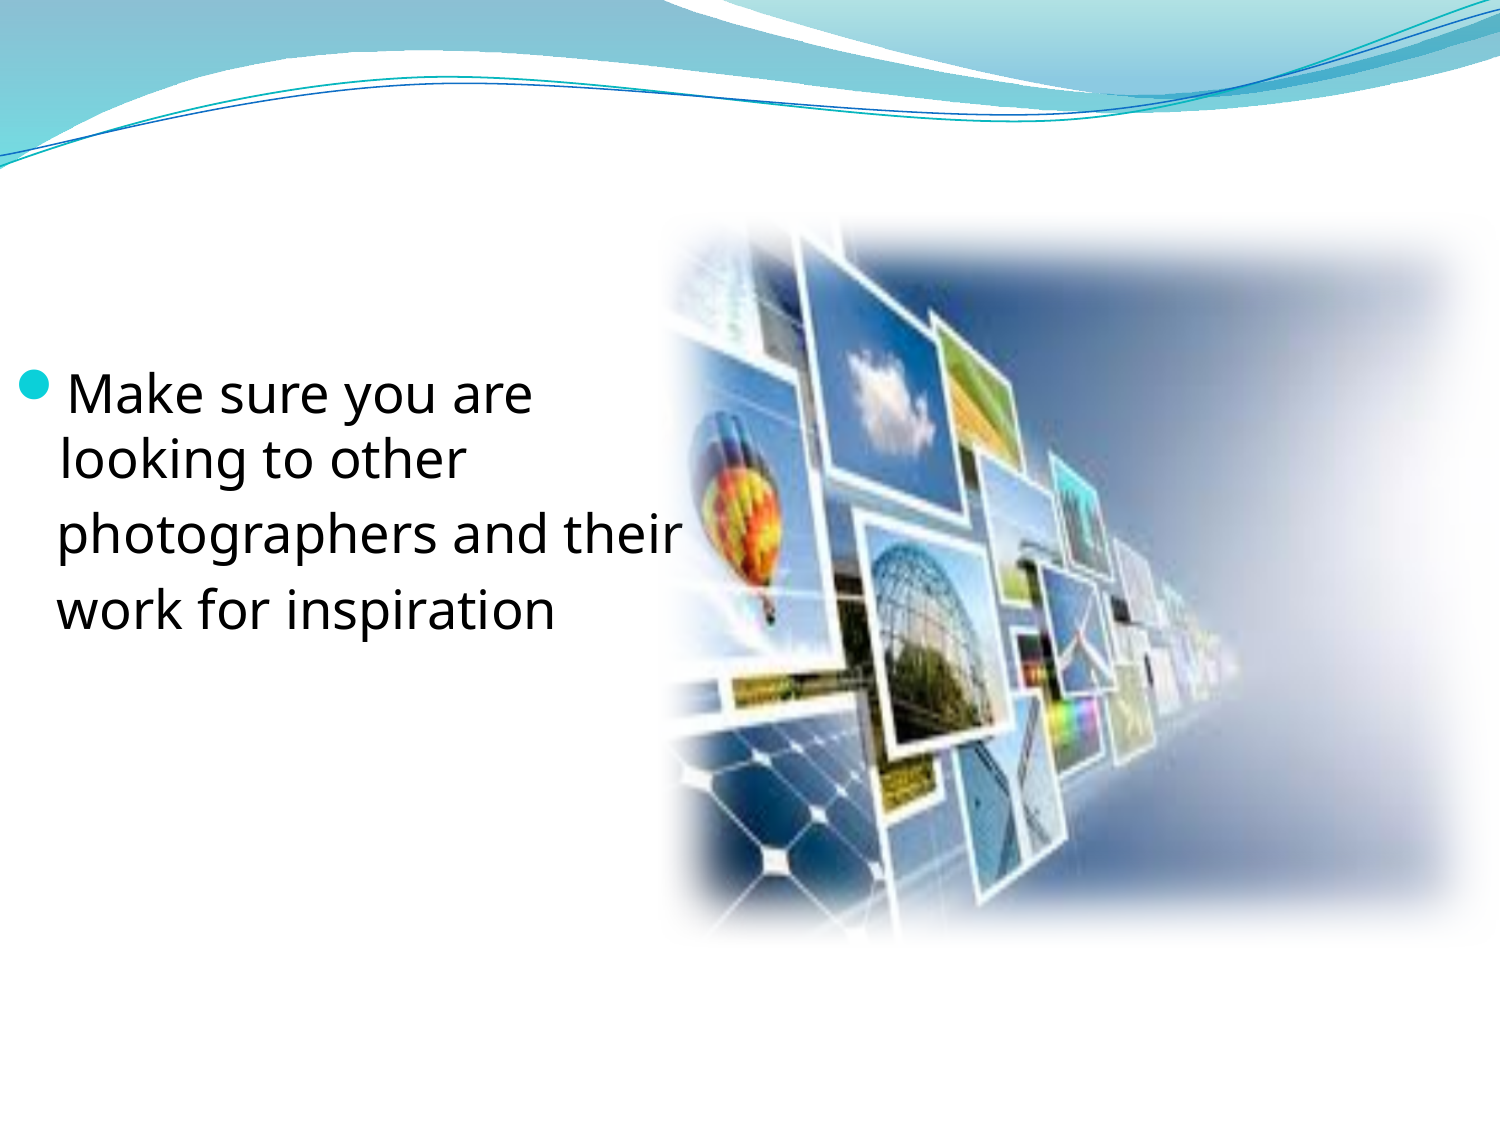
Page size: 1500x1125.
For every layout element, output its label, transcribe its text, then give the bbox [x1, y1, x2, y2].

list Make sure you are looking to other photographers and their work for inspiration [0, 351, 1350, 1072]
picture [655, 210, 1500, 950]
